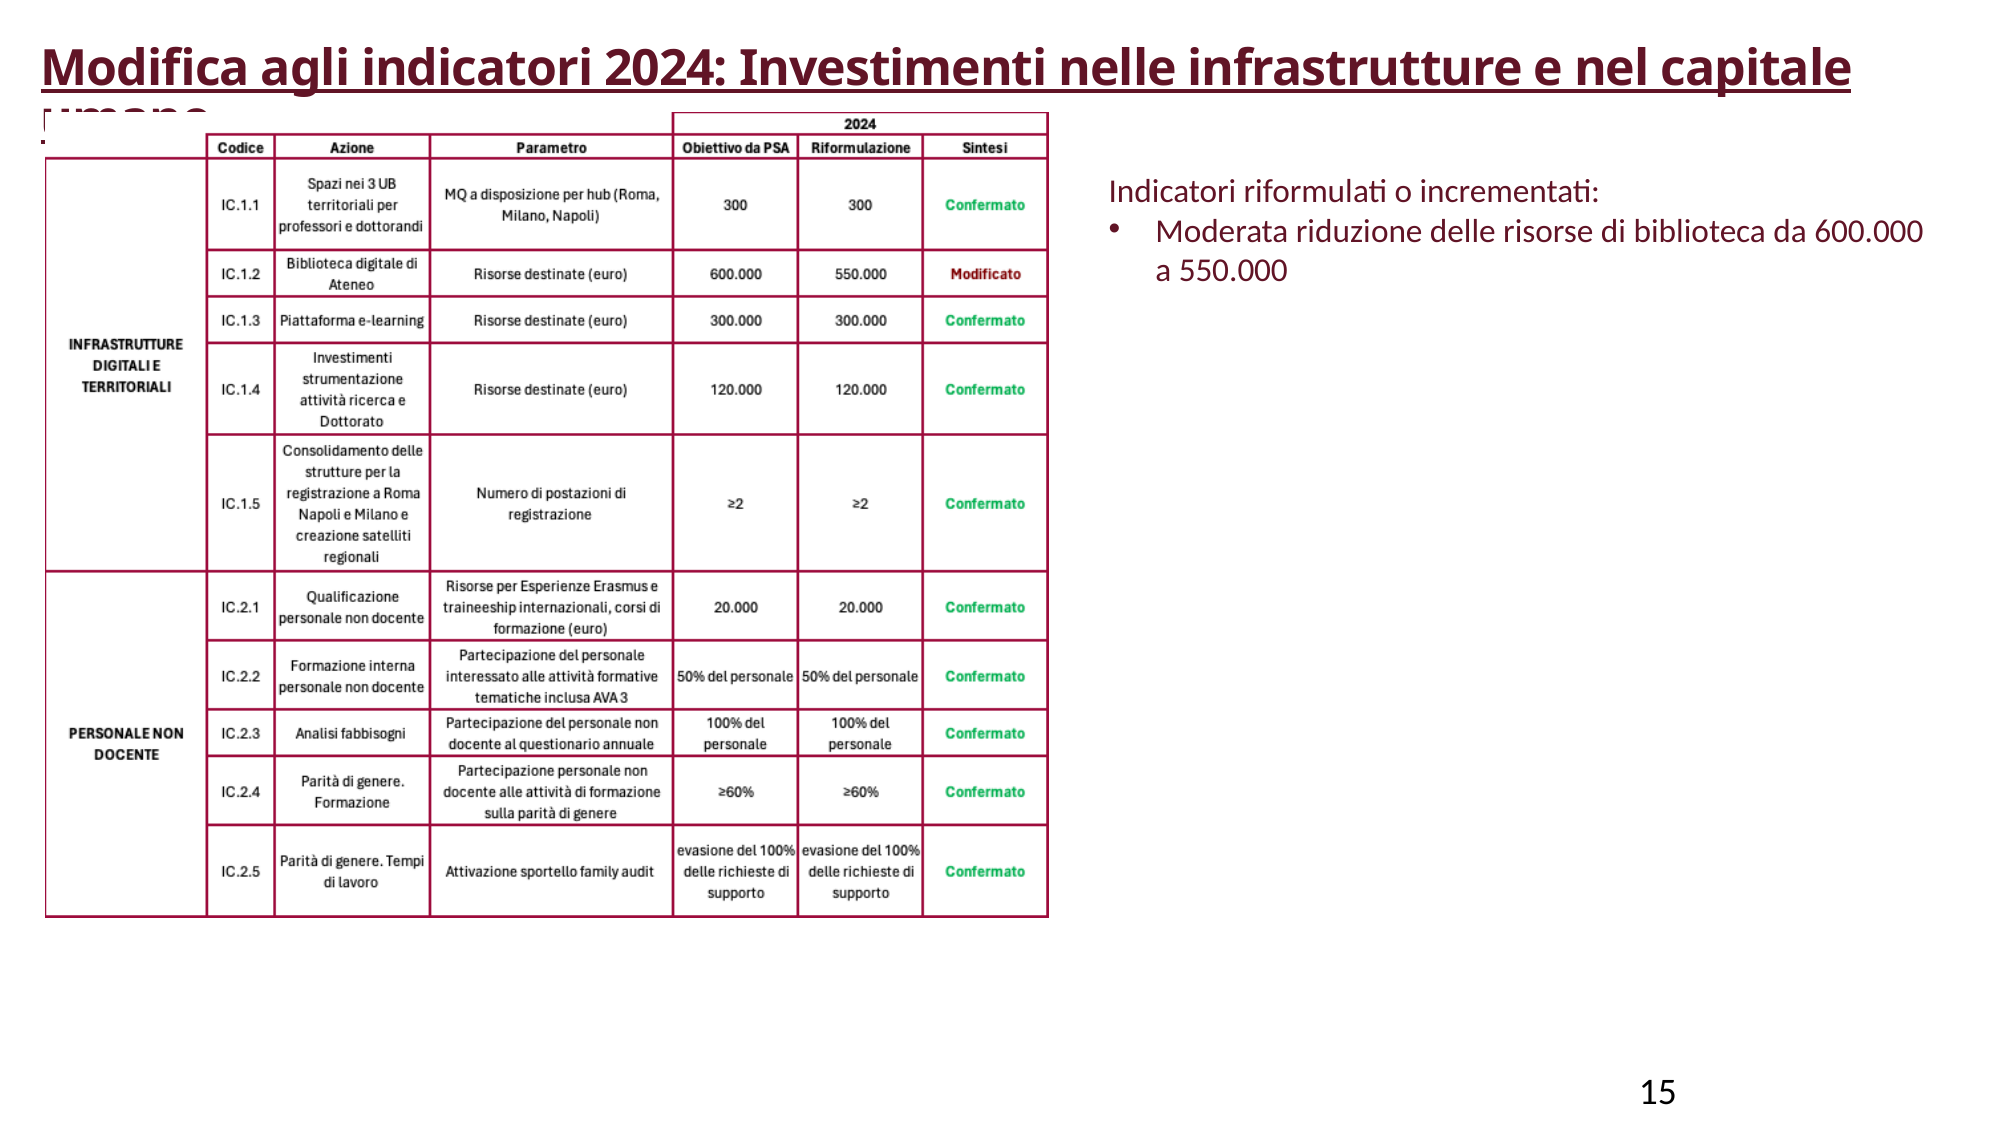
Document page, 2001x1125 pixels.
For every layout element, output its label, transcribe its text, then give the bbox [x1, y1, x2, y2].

picture [44, 111, 1049, 919]
text_box Modifica agli indicatori 2024: Investimenti nelle infrastrutture e nel capitale umano [25, 37, 1989, 113]
slide_number 15 [1624, 1059, 1840, 1120]
text_box Indicatori riformulati o incrementati: Moderata riduzione delle risorse di biblioteca da 600.000 a 550.000 [1093, 161, 1948, 376]
